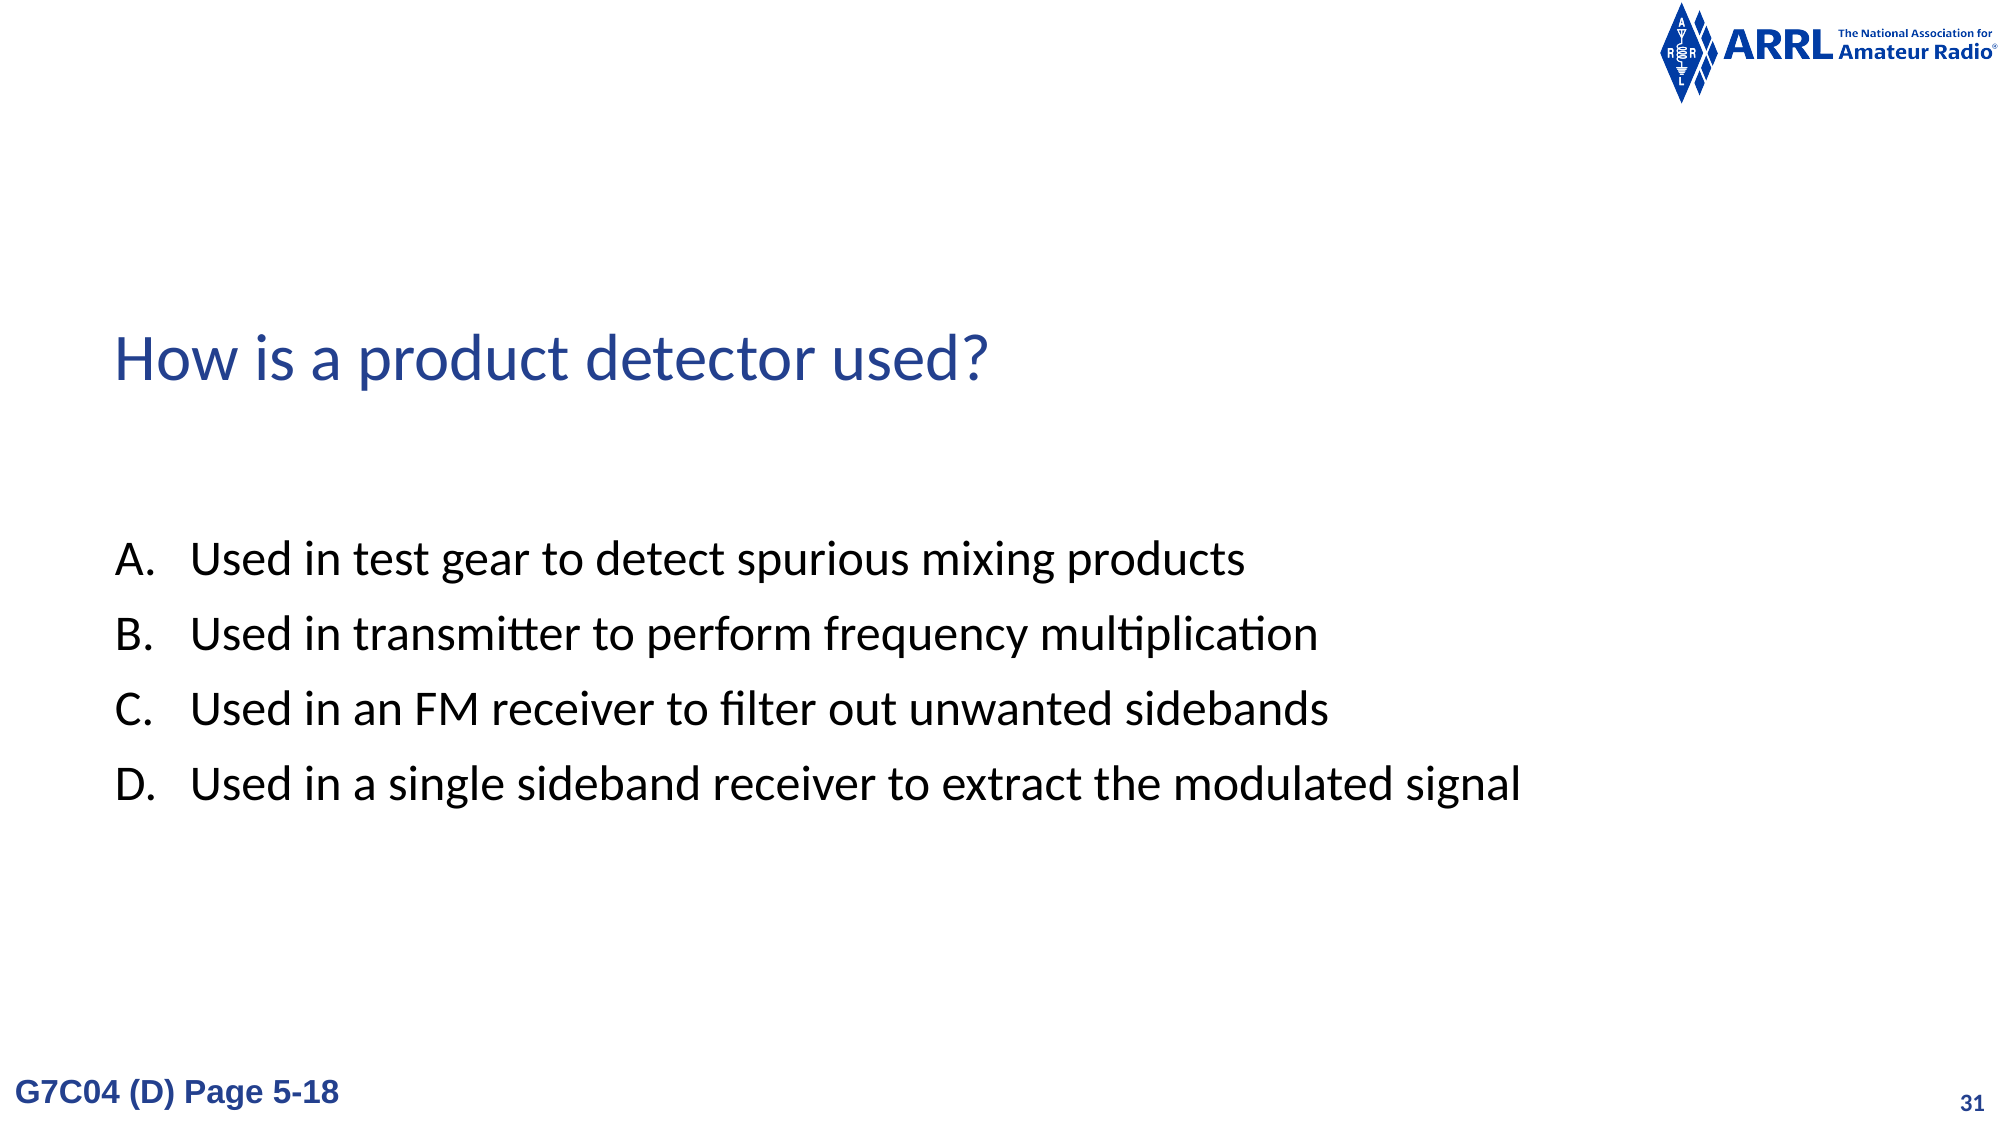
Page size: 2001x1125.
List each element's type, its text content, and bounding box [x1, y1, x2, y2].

text_box G7C04 (D) Page 5-18 [0, 1062, 1313, 1118]
list Used in test gear to detect spurious mixing products Used in transmitter to perform frequency multiplication Used in an FM receiver to filter out unwanted sidebands Used in a single sideband receiver to extract the modulated signal [99, 525, 1900, 1005]
text_box 31 [1899, 1079, 2000, 1125]
title How is a product detector used? [99, 249, 1900, 468]
picture [1658, 0, 1999, 106]
